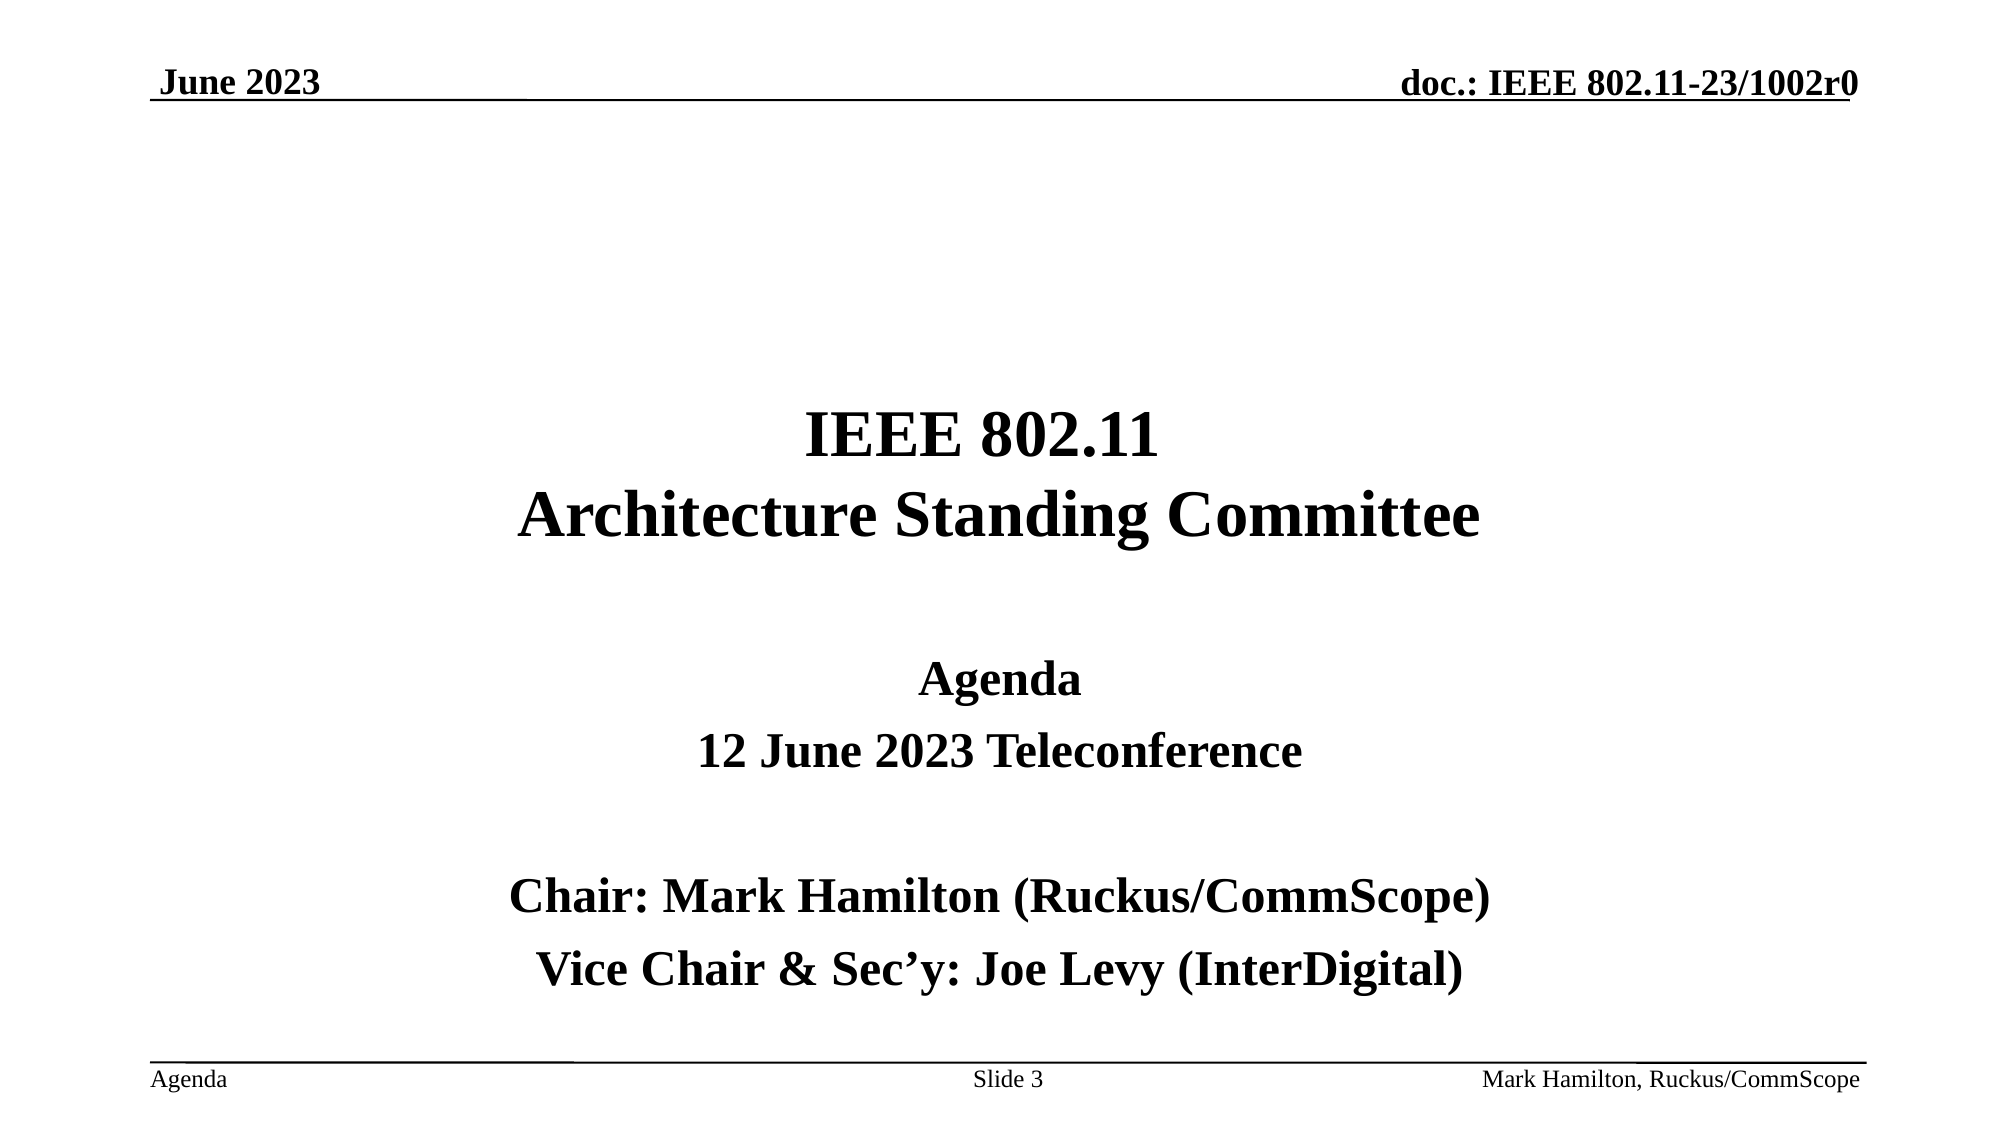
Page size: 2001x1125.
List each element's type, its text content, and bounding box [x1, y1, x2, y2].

title IEEE 802.11 Architecture Standing Committee [149, 349, 1851, 591]
slide_number Slide 3 [950, 1061, 1067, 1123]
subtitle Agenda 12 June 2023 Teleconference Chair: Mark Hamilton (Ruckus/CommScope) Vice Chair & Sec’y: Joe Levy (InterDigital) [299, 637, 1701, 926]
